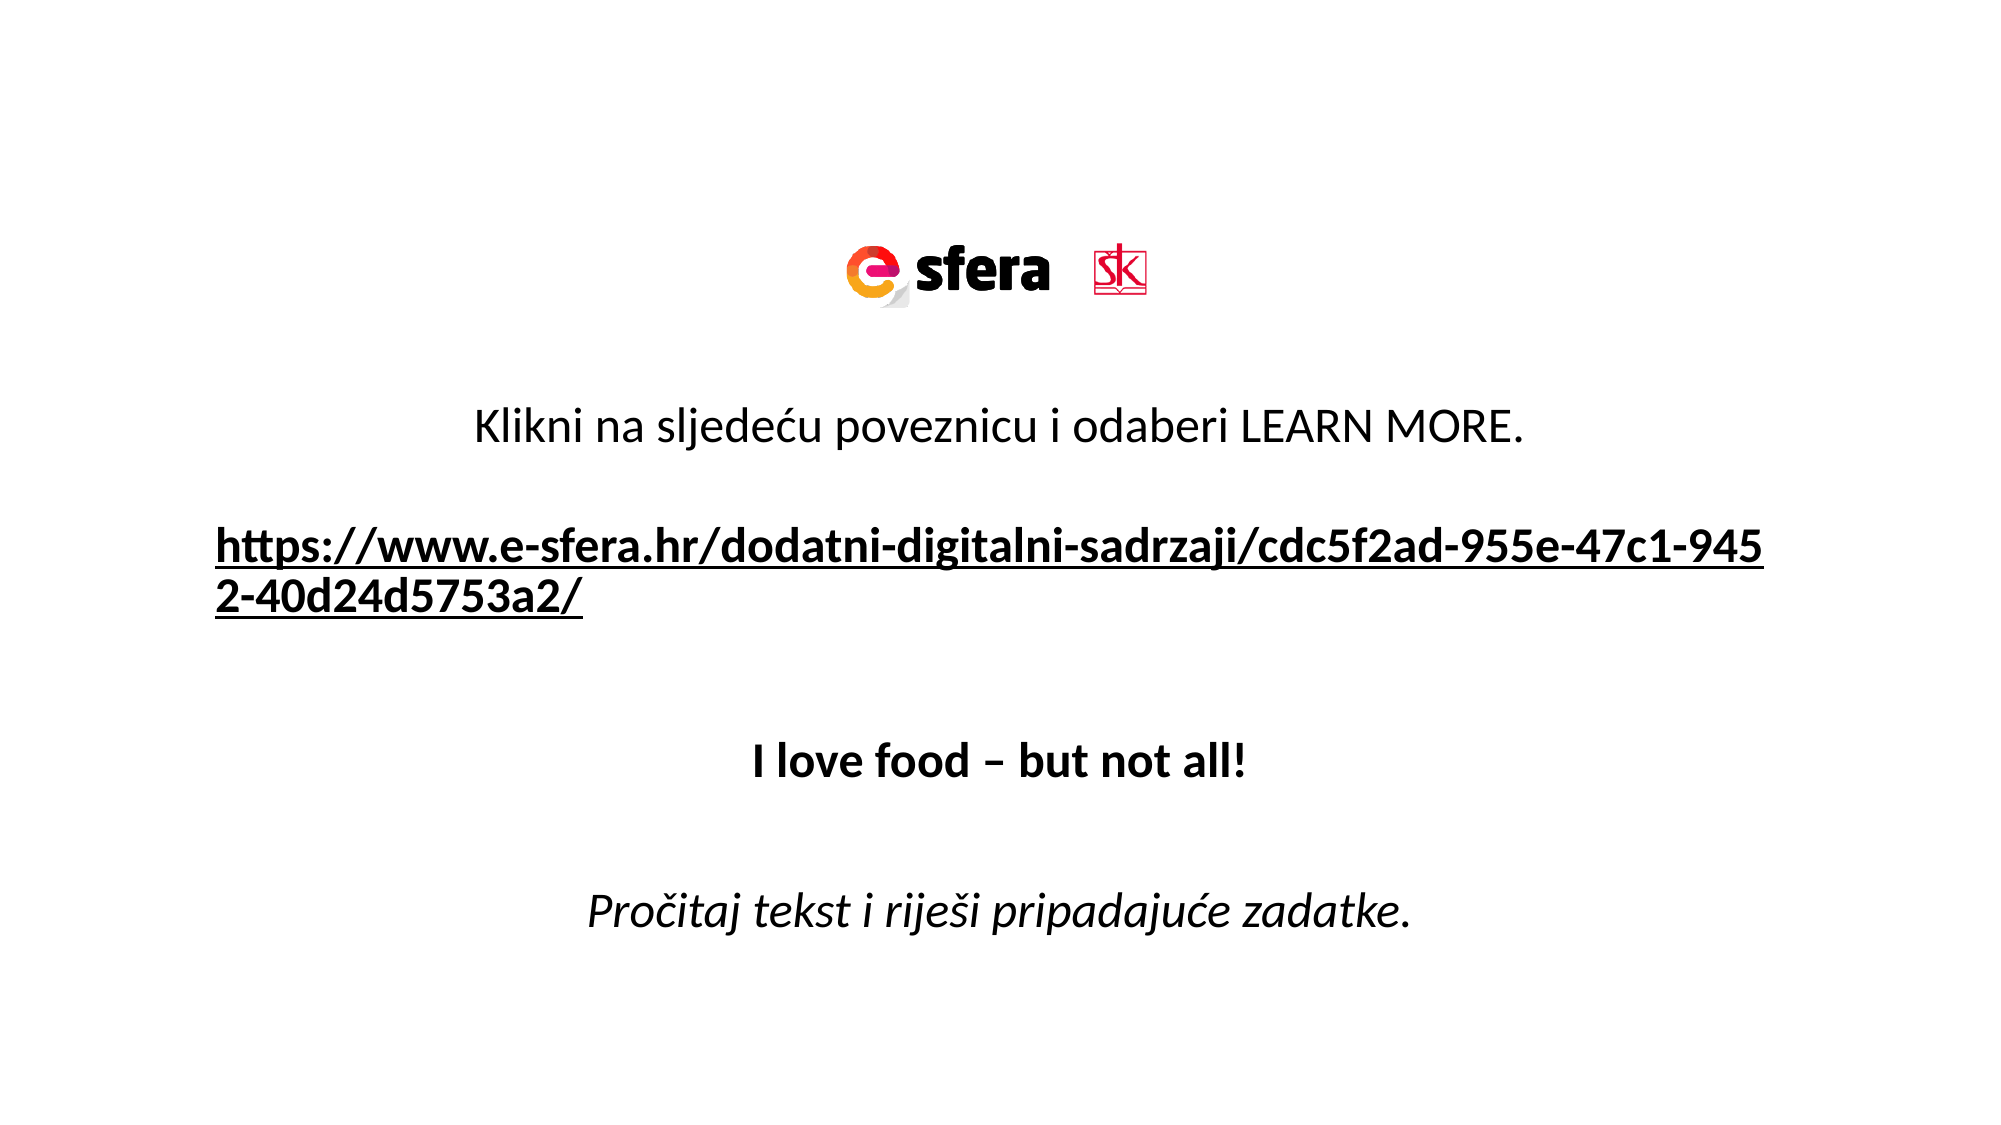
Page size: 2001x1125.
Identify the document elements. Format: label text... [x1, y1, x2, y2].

text_box Klikni na sljedeću poveznicu i odaberi LEARN MORE. https://www.e-sfera.hr/dodatni-digitalni-sadrzaji/cdc5f2ad-955e-47c1-9452-40d24d5753a2/ I love food – but not all! Pročitaj tekst i riješi pripadajuće zadatke. [200, 384, 1800, 895]
picture [828, 189, 1172, 362]
